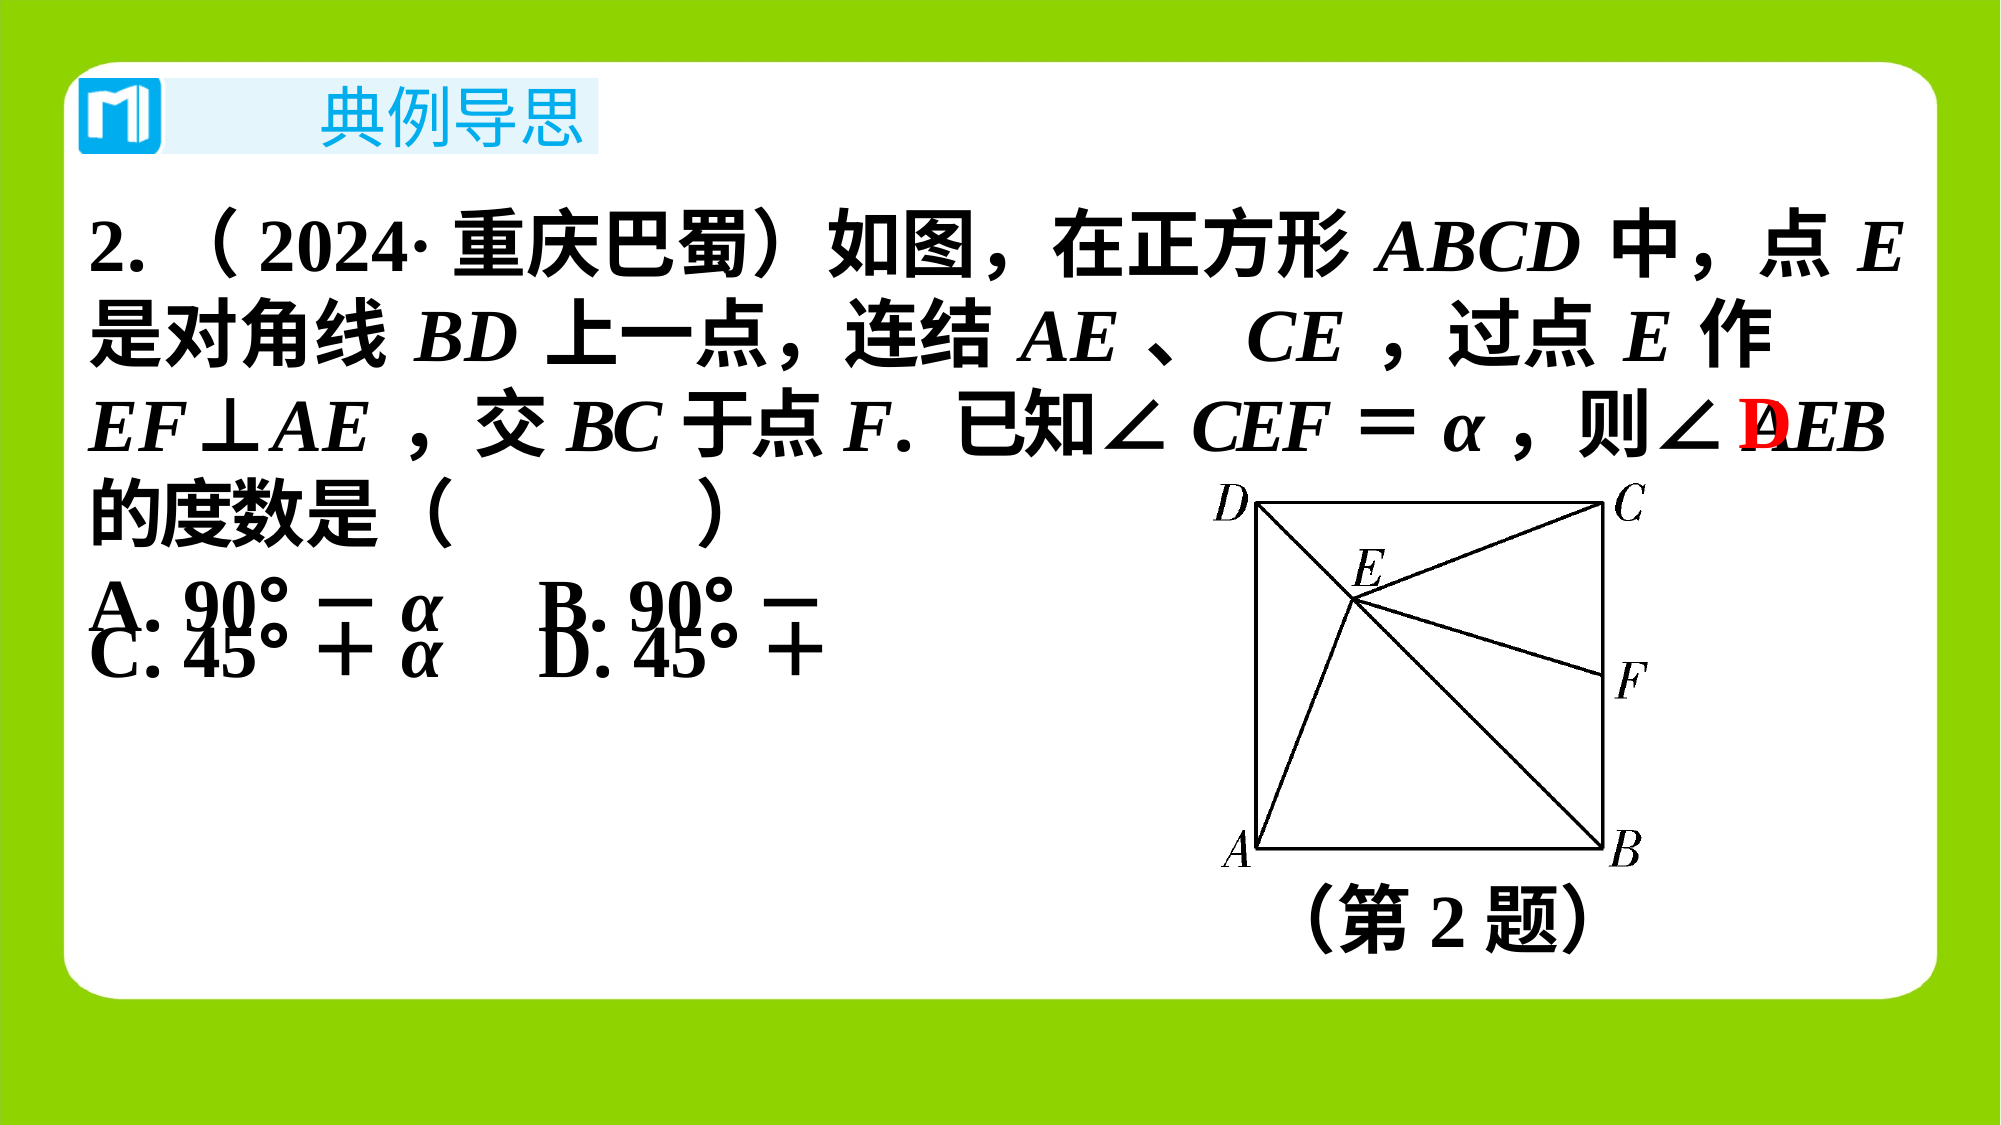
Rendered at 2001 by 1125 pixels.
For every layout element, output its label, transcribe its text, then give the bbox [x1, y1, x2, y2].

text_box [1212, 483, 1648, 964]
text_box D [1723, 366, 1808, 472]
picture [0, 0, 2001, 1125]
